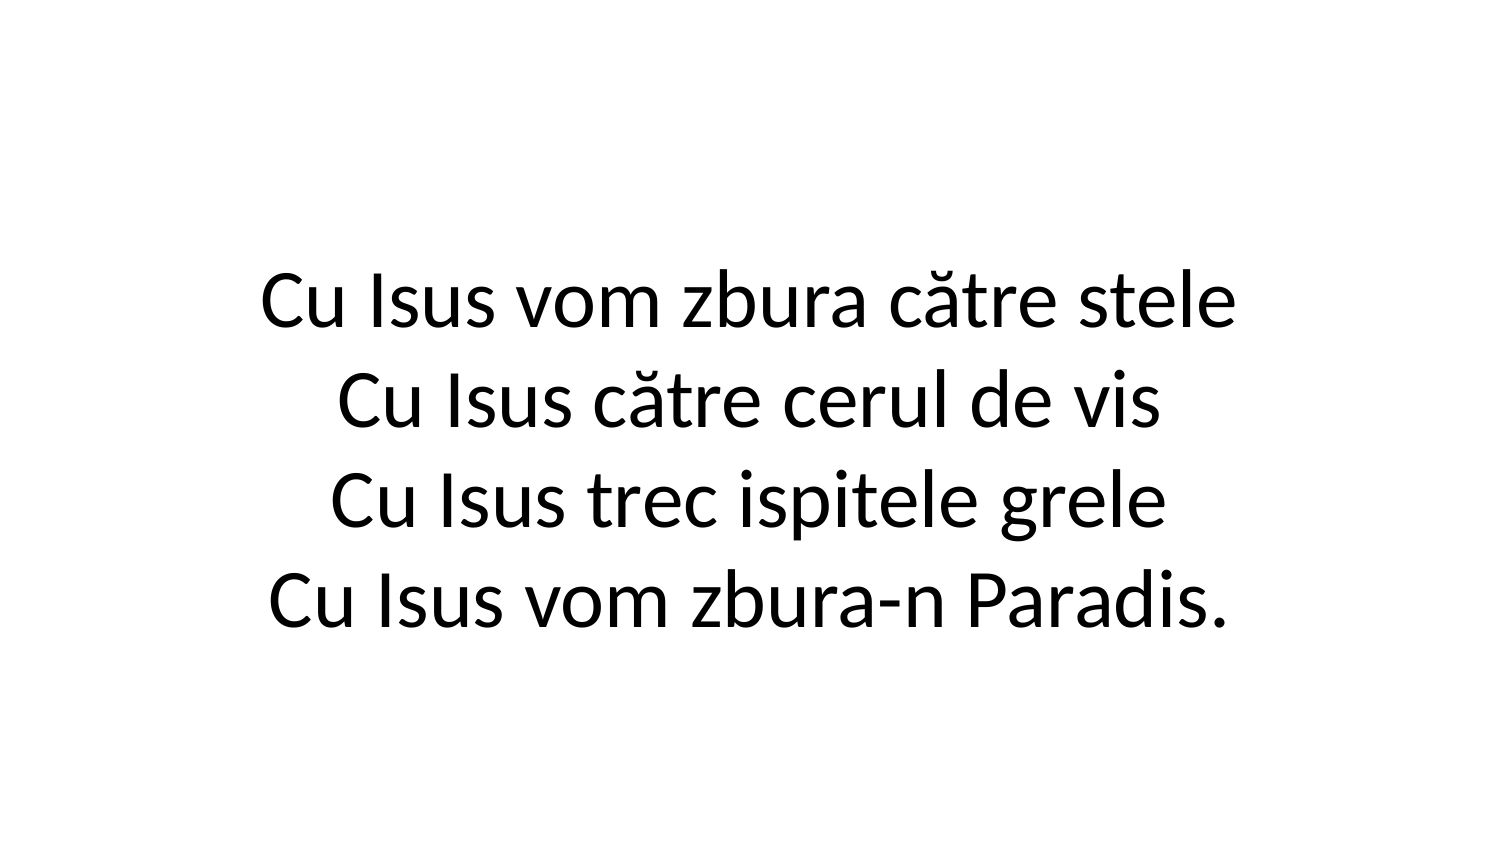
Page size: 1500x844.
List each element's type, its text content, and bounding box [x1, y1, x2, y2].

text_box Cu Isus vom zbura către stele Cu Isus către cerul de vis Cu Isus trec ispitele grele Cu Isus vom zbura-n Paradis. [245, 192, 1255, 652]
